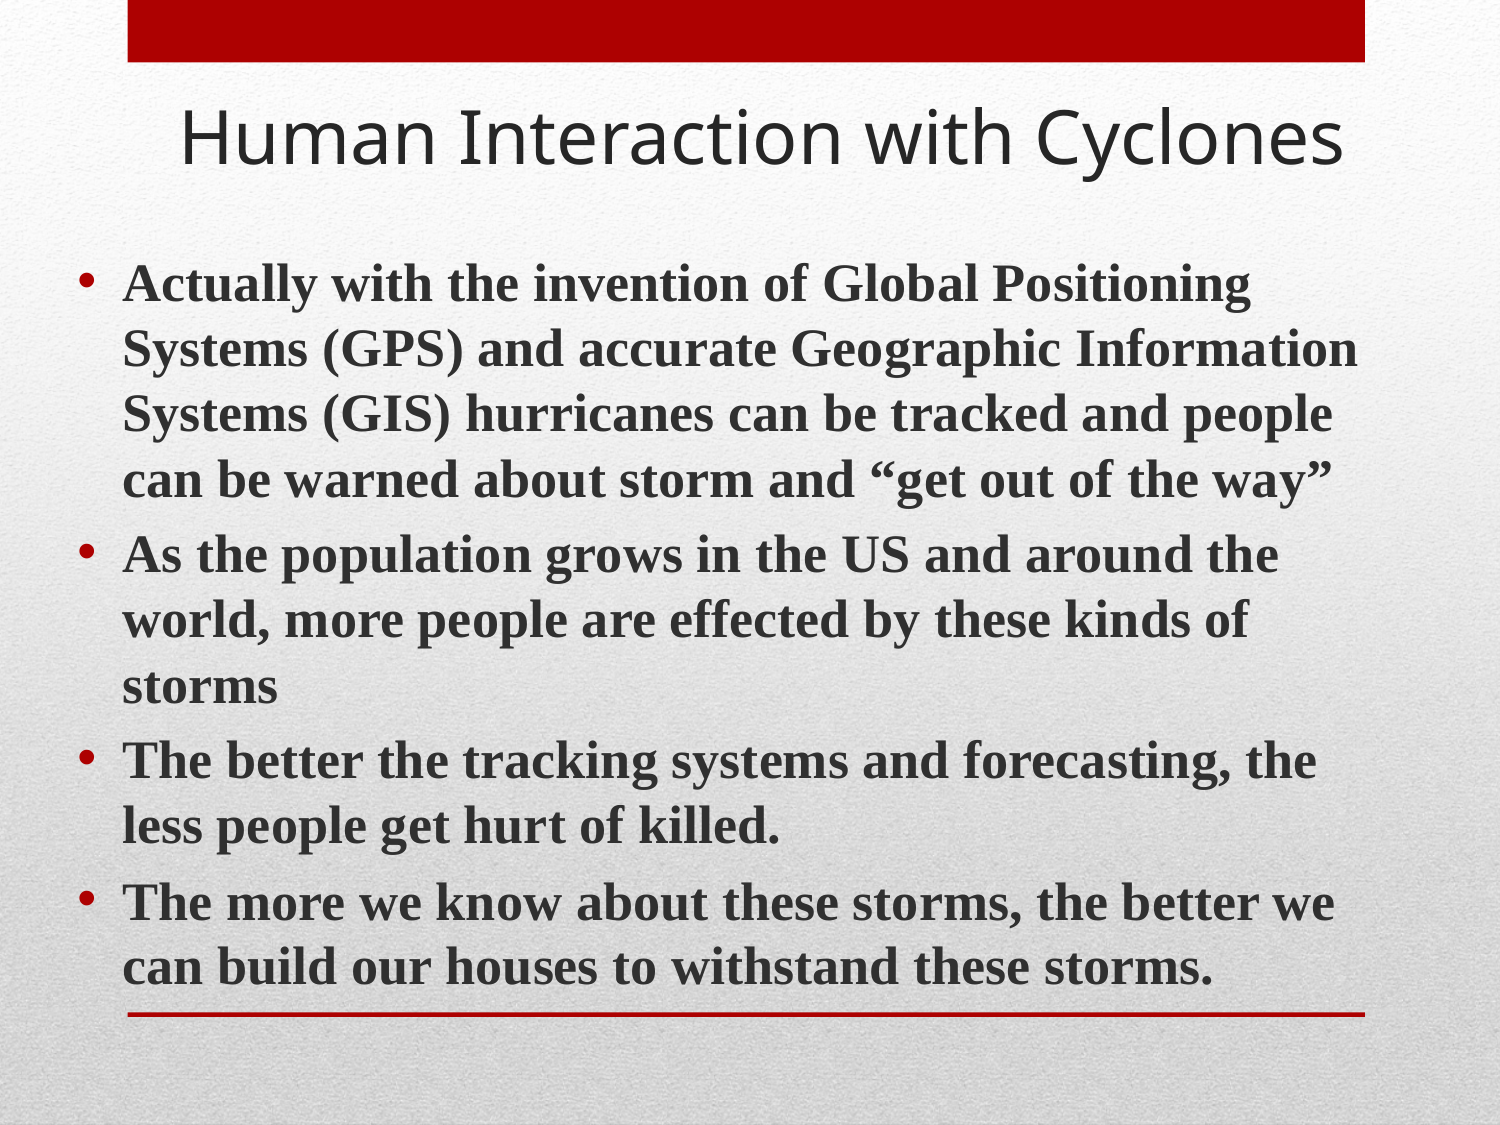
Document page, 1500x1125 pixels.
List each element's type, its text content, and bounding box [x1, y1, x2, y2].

title Human Interaction with Cyclones [112, 62, 1413, 188]
list Actually with the invention of Global Positioning Systems (GPS) and accurate Geographic Information Systems (GIS) hurricanes can be tracked and people can be warned about storm and “get out of the way” As the population grows in the US and around the world, more people are effected by these kinds of storms The better the tracking systems and forecasting, the less people get hurt of killed. The more we know about these storms, the better we can build our houses to withstand these storms. [62, 237, 1400, 1006]
